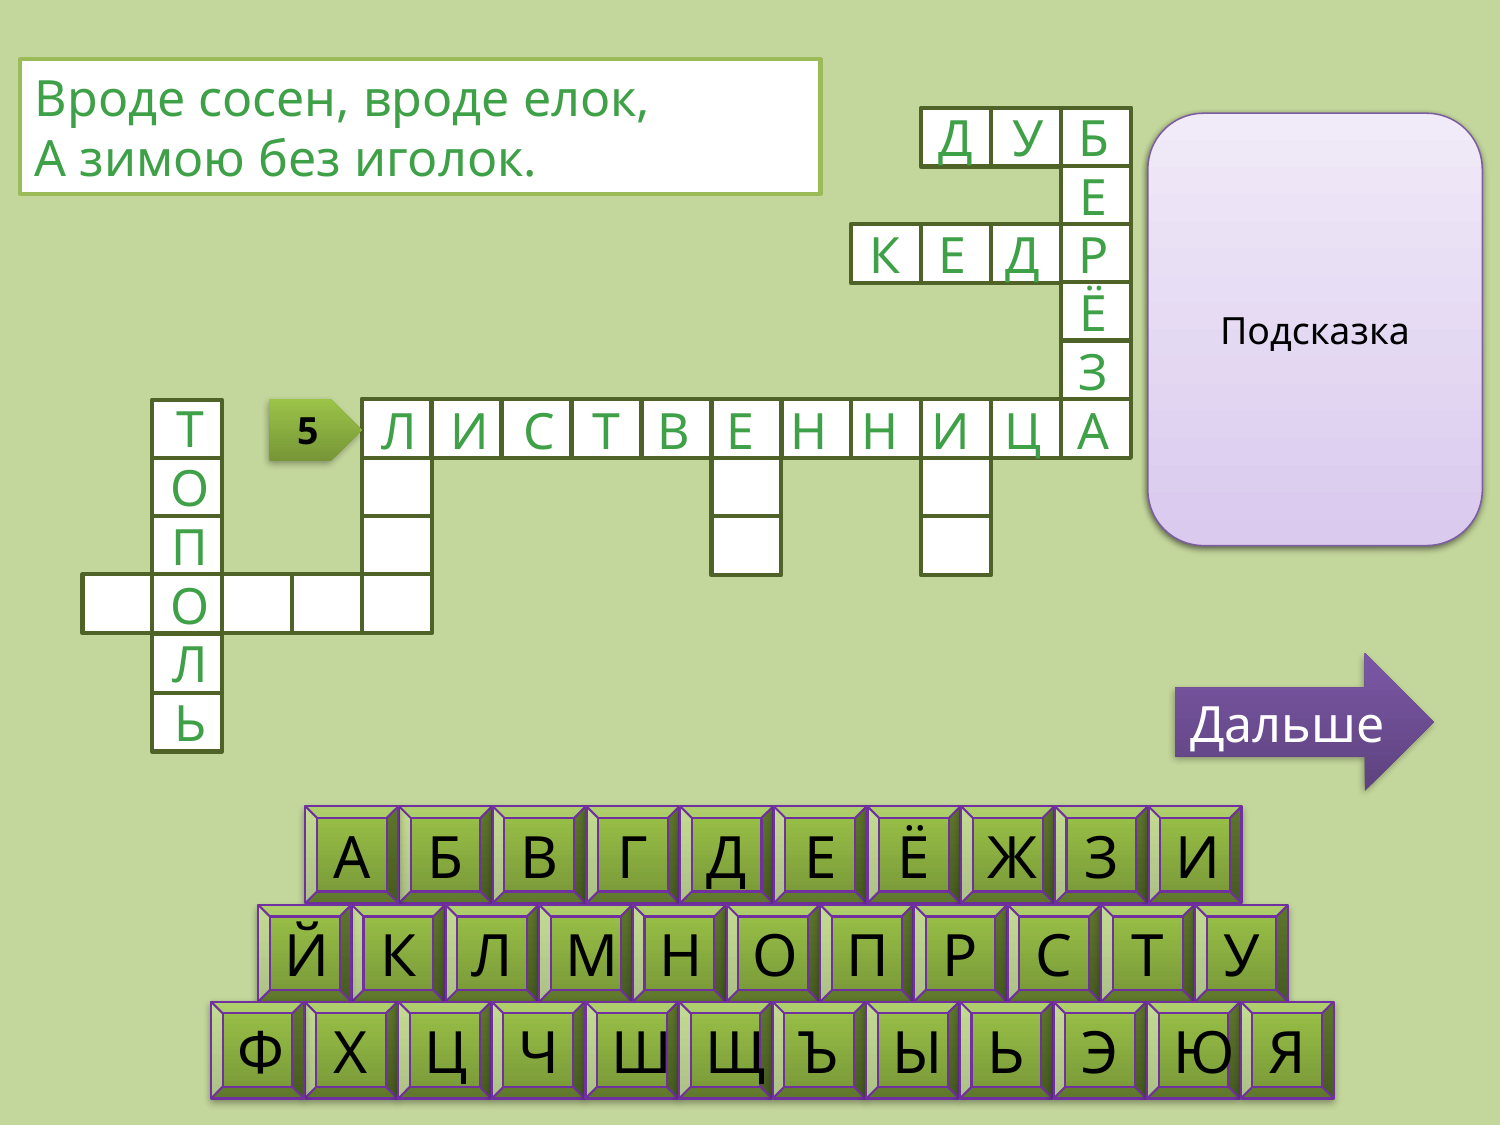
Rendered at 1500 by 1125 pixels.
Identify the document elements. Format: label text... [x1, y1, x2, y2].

text_box О [309, 1009, 315, 1091]
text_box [1105, 906, 1191, 916]
text_box Т [1054, 1005, 1064, 1095]
text_box Щ [678, 1001, 771, 1100]
text_box Ф [775, 810, 785, 899]
text_box Л [445, 904, 537, 1000]
text_box И [590, 807, 676, 817]
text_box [1056, 810, 1066, 899]
text_box У [306, 809, 316, 900]
text_box Ё [682, 1002, 769, 1013]
text_box Э [681, 810, 691, 900]
text_box Й [257, 904, 352, 1000]
text_box С [1007, 904, 1100, 1000]
text_box Н [632, 904, 725, 1000]
text_box Д [923, 99, 989, 105]
text_box А [915, 908, 925, 998]
text_box П [399, 1005, 409, 1095]
text_box А [637, 906, 722, 916]
text_box Я [1240, 1001, 1335, 1100]
text_box К [214, 1002, 301, 1013]
text_box Н [1242, 1005, 1252, 1095]
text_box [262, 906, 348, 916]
text_box Е [1148, 1005, 1158, 1095]
text_box Я [962, 810, 972, 900]
text_box Подсказка [918, 906, 1003, 916]
text_box Б [1063, 99, 1124, 105]
text_box Ы [494, 810, 504, 899]
text_box С [683, 807, 770, 817]
text_box Ъ [772, 1001, 865, 1100]
text_box У [1194, 904, 1289, 1000]
text_box З [869, 1002, 956, 1013]
text_box И [309, 807, 395, 817]
text_box П [543, 906, 629, 916]
text_box Вроде сосен, вроде елок, А зимою без иголок. [18, 57, 823, 196]
text_box Б [1199, 906, 1284, 916]
text_box А [1056, 1002, 1144, 1013]
text_box Ж [776, 1002, 863, 1013]
text_box Н [1152, 807, 1238, 817]
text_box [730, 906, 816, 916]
text_box Ь [402, 807, 489, 817]
text_box К [353, 904, 444, 998]
text_box Д [495, 1002, 582, 1013]
text_box Ю [868, 809, 878, 900]
text_box Дальше [1175, 653, 1434, 791]
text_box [82, 107, 1132, 752]
text_box Л [1150, 1002, 1237, 1013]
text_box Д [679, 805, 771, 903]
text_box И [963, 1002, 1050, 1013]
text_box В [212, 1005, 222, 1095]
text_box Ш [584, 1001, 677, 1100]
text_box Ж [960, 805, 1052, 903]
text_box [1147, 112, 1484, 547]
text_box Х [305, 1001, 396, 1096]
text_box Е [588, 1002, 676, 1013]
text_box [824, 906, 910, 916]
text_box З [821, 908, 831, 998]
text_box М [1244, 1002, 1331, 1013]
text_box Ё [727, 908, 737, 999]
text_box В [307, 1002, 395, 1013]
text_box В [871, 807, 957, 817]
text_box И [449, 906, 535, 916]
text_box Д [1149, 809, 1159, 900]
text_box Р [634, 909, 644, 998]
text_box Н [1058, 807, 1145, 817]
text_box З [1054, 805, 1146, 903]
text_box Л [496, 807, 583, 817]
text_box У [997, 99, 1059, 105]
text_box Ц [356, 906, 441, 916]
text_box И [1148, 805, 1243, 903]
text_box Г [401, 1002, 488, 1013]
text_box Ь [587, 809, 597, 900]
text_box Б [399, 805, 490, 901]
text_box Л [586, 1005, 596, 1095]
text_box Т [777, 807, 864, 817]
text_box Ч [491, 1001, 584, 1100]
text_box Ъ [403, 813, 410, 897]
text_box Е [773, 805, 865, 903]
text_box С [961, 1005, 971, 1095]
text_box Е [964, 807, 1051, 817]
text_box Е [540, 908, 550, 998]
text_box Л [773, 1005, 783, 1096]
text_box В [492, 805, 584, 903]
text_box П [819, 904, 912, 1000]
text_box Дальше [446, 908, 456, 999]
text_box Ю [1146, 1001, 1239, 1100]
text_box [1011, 906, 1097, 916]
text_box Ё [866, 805, 958, 903]
text_box Э [1052, 1001, 1145, 1100]
text_box Ь [959, 1001, 1052, 1100]
text_box Ф [210, 1001, 305, 1100]
text_box Г [585, 805, 677, 903]
text_box Ц [397, 1001, 490, 1100]
text_box М [538, 904, 631, 1000]
text_box Е [1102, 908, 1112, 998]
text_box О [493, 1005, 503, 1095]
text_box Б [357, 913, 363, 994]
text_box О [726, 904, 819, 1000]
text_box А [304, 805, 399, 903]
text_box Т [1196, 908, 1206, 998]
text_box Р [913, 904, 1006, 1000]
text_box И [867, 1005, 877, 1095]
text_box Д [259, 908, 269, 998]
text_box Ы [865, 1001, 958, 1100]
text_box Ь [680, 1005, 690, 1095]
text_box Т [1100, 904, 1193, 1000]
text_box К [1008, 908, 1019, 999]
